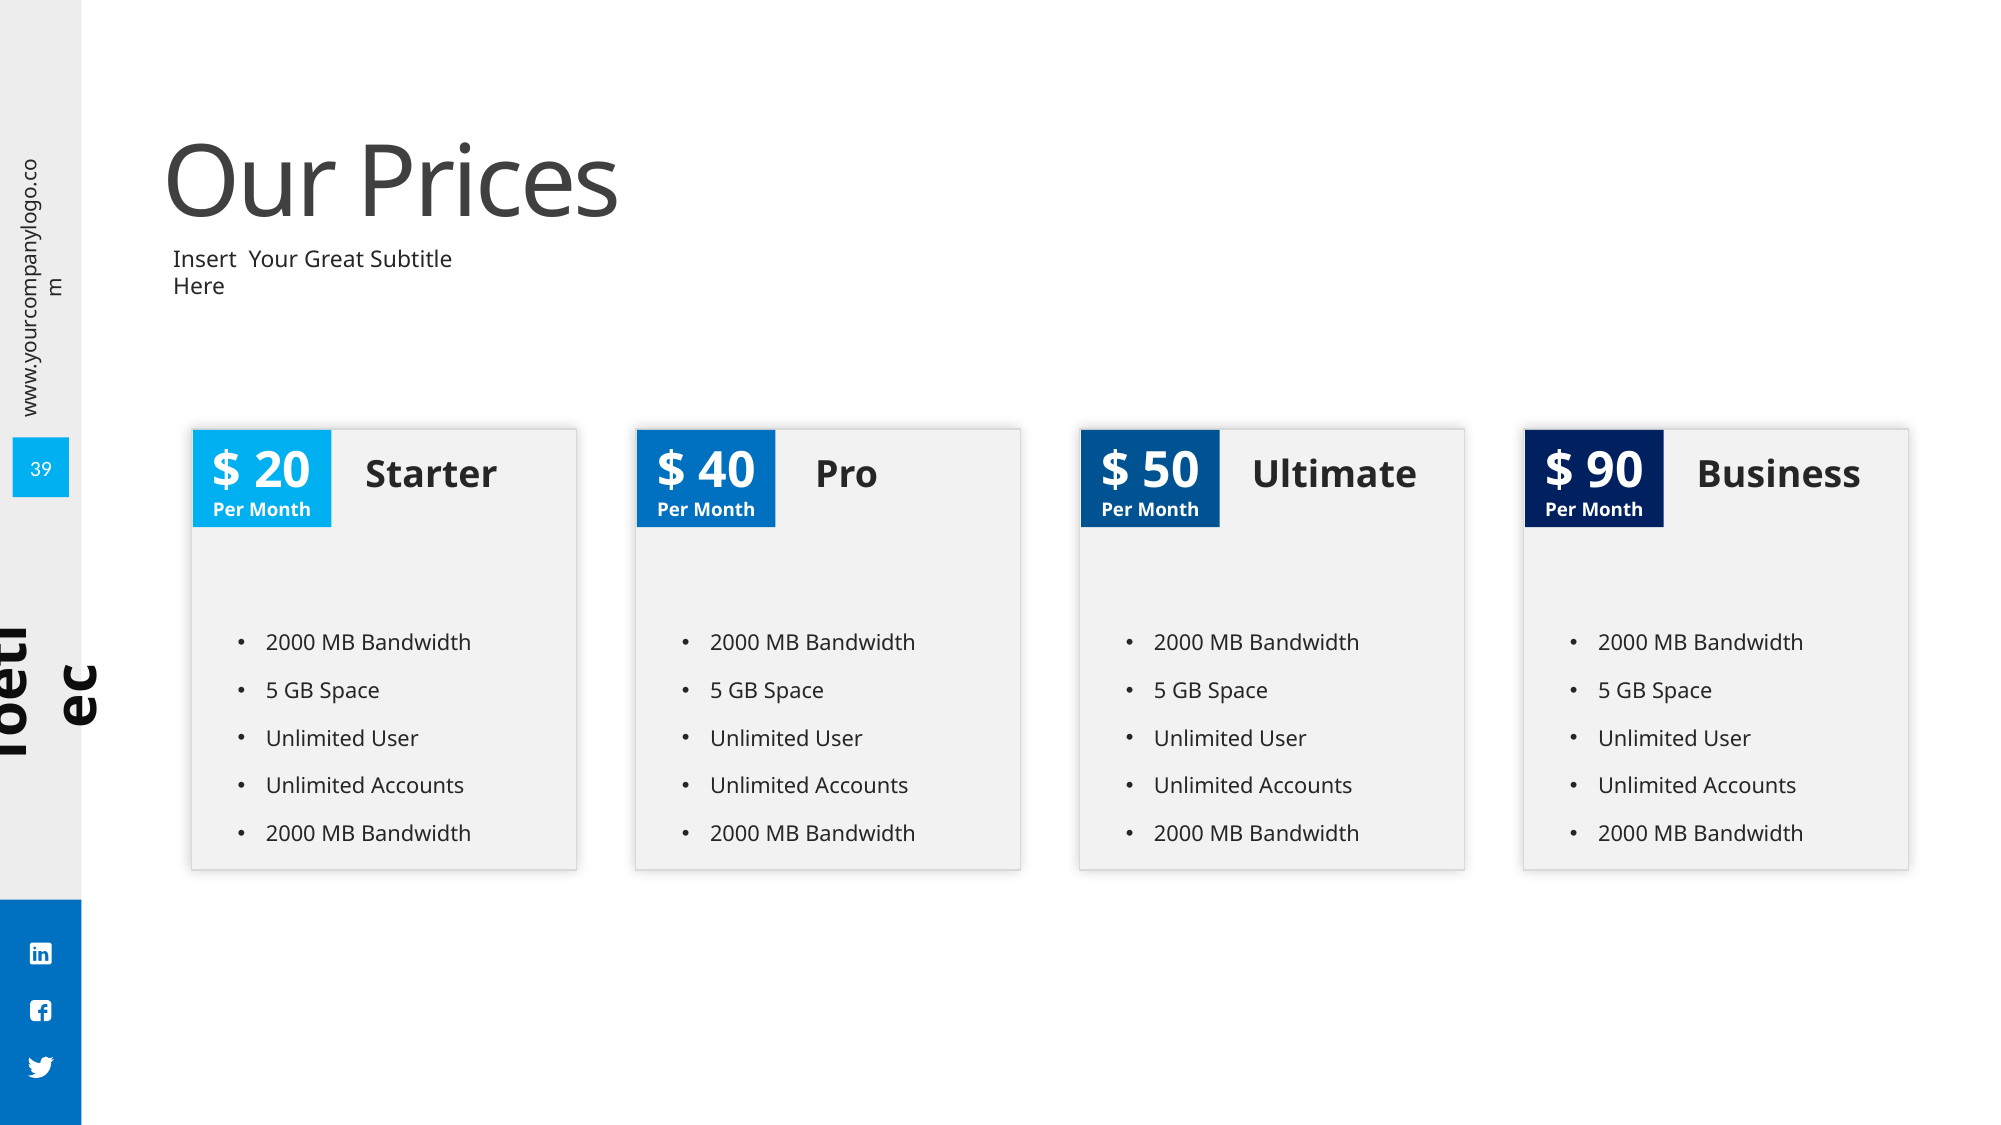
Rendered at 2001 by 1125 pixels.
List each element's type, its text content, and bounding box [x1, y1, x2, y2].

text_box 2000 MB Bandwidth 5 GB Space Unlimited User Unlimited Accounts 2000 MB Bandwidth [1111, 608, 1433, 854]
text_box 2000 MB Bandwidth 5 GB Space Unlimited User Unlimited Accounts 2000 MB Bandwidth [1555, 608, 1878, 854]
text_box Business [1681, 442, 1877, 503]
text_box [635, 429, 1021, 870]
text_box Our Prices [147, 116, 677, 236]
text_box $ 90 Per Month [1525, 429, 1664, 528]
slide_number 39 [12, 437, 69, 498]
text_box Insert Your Great Subtitle Here [158, 237, 512, 307]
text_box $ 50 Per Month [1081, 429, 1220, 528]
text_box $ 40 Per Month [636, 429, 776, 528]
text_box 2000 MB Bandwidth 5 GB Space Unlimited User Unlimited Accounts 2000 MB Bandwidth [667, 608, 989, 854]
text_box 2000 MB Bandwidth 5 GB Space Unlimited User Unlimited Accounts 2000 MB Bandwidth [222, 608, 545, 854]
text_box Starter [350, 442, 513, 503]
text_box [1523, 429, 1909, 870]
text_box Pro [800, 442, 893, 503]
text_box Ultimate [1237, 442, 1433, 503]
text_box [1079, 429, 1465, 870]
text_box [191, 429, 577, 870]
text_box $ 20 Per Month [192, 429, 332, 528]
